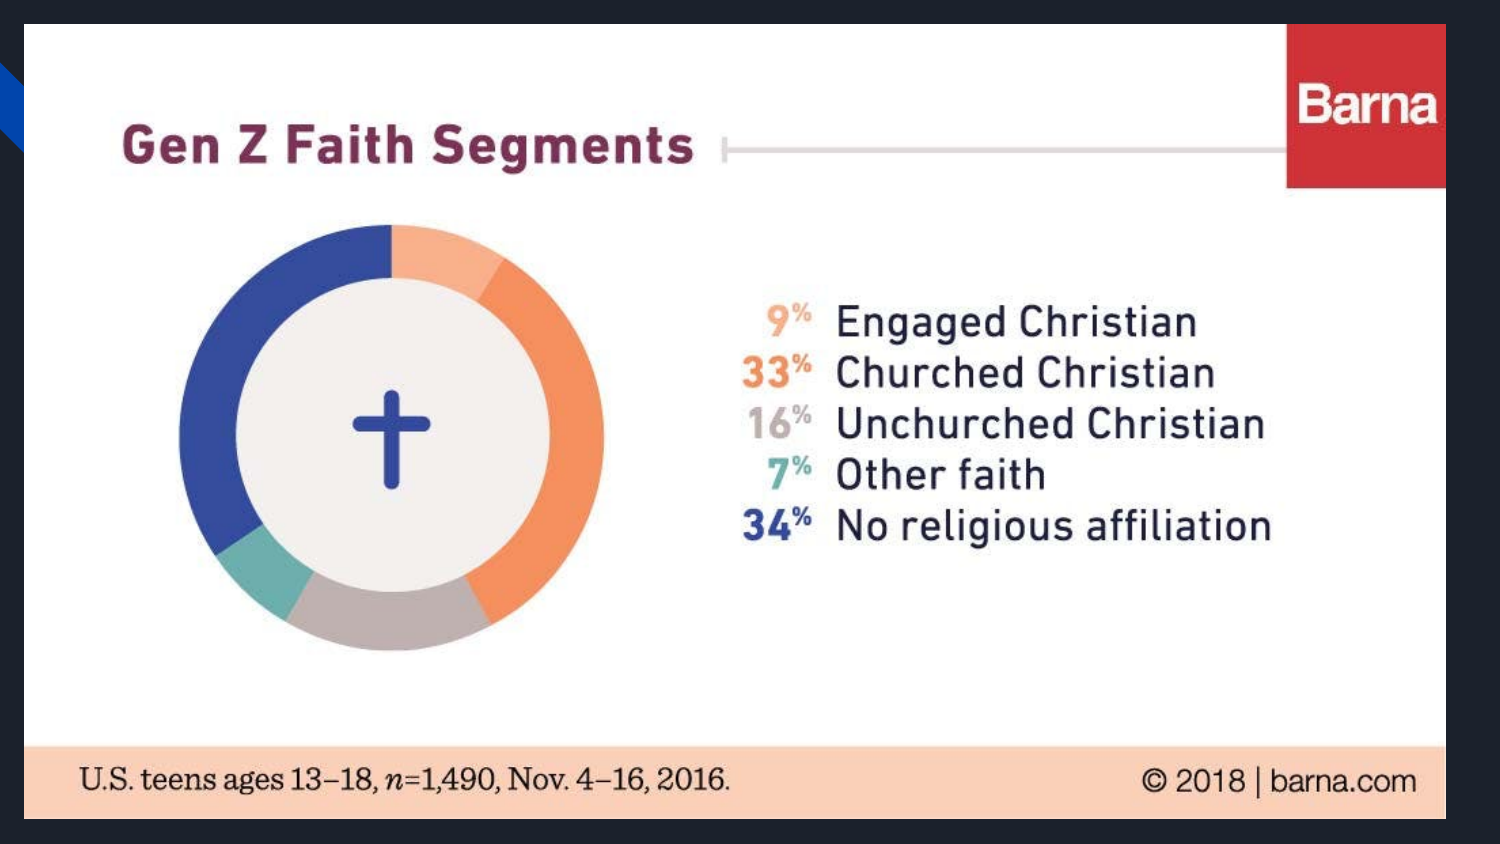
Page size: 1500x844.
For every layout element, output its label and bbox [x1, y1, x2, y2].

picture [24, 24, 1446, 819]
